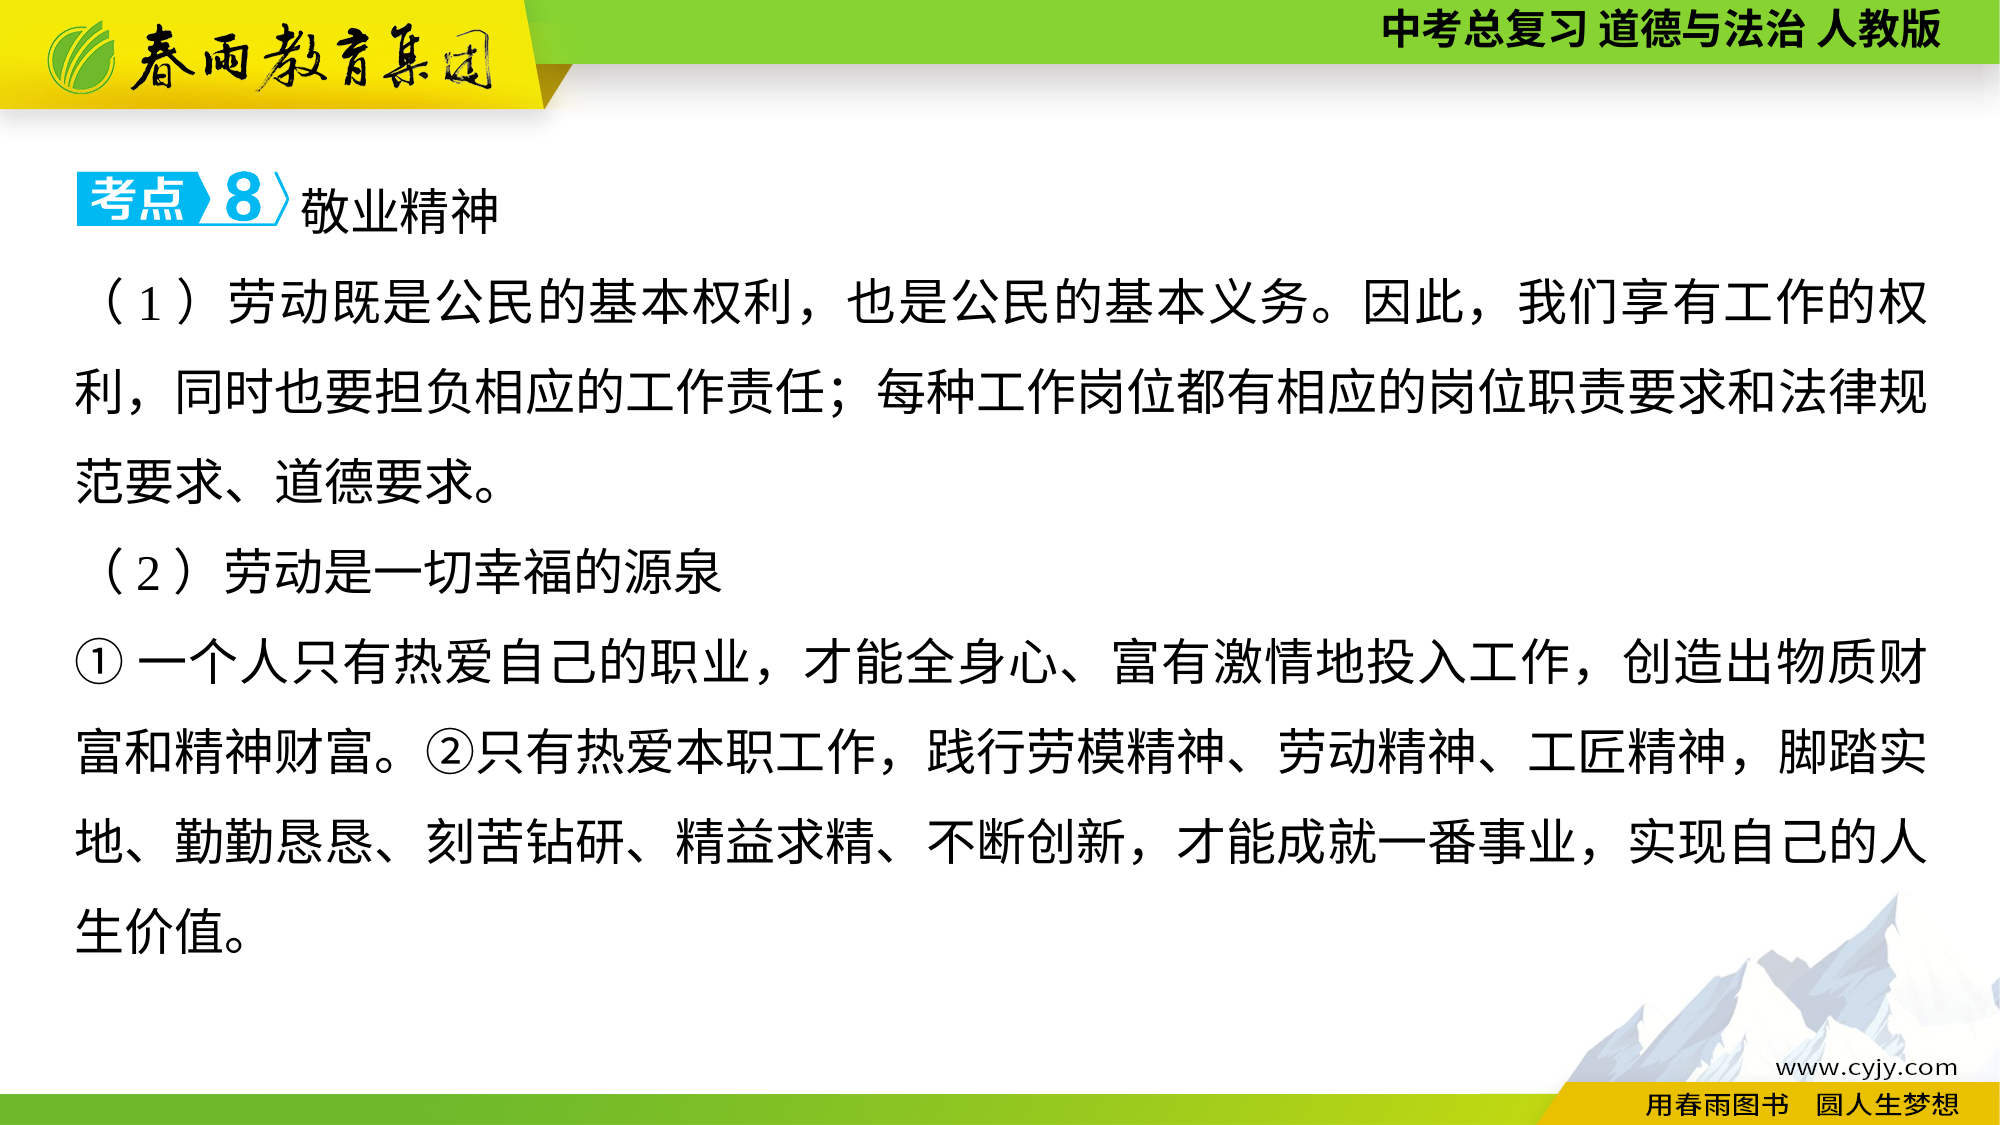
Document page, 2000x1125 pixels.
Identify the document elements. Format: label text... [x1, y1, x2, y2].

list 敬业精神 （1）劳动既是公民的基本权利，也是公民的基本义务。因此，我们享有工作的权利，同时也要担负相应的工作责任；每种工作岗位都有相应的岗位职责要求和法律规范要求、道德要求。 （2）劳动是一切幸福的源泉 ①一个人只有热爱自己的职业，才能全身心、富有激情地投入工作，创造出物质财富和精神财富。②只有热爱本职工作，践行劳模精神、劳动精神、工匠精神，脚踏实地、勤勤恳恳、刻苦钻研、精益求精、不断创新，才能成就一番事业，实现自己的人生价值。 [59, 142, 1944, 965]
picture [0, 0, 2000, 1125]
